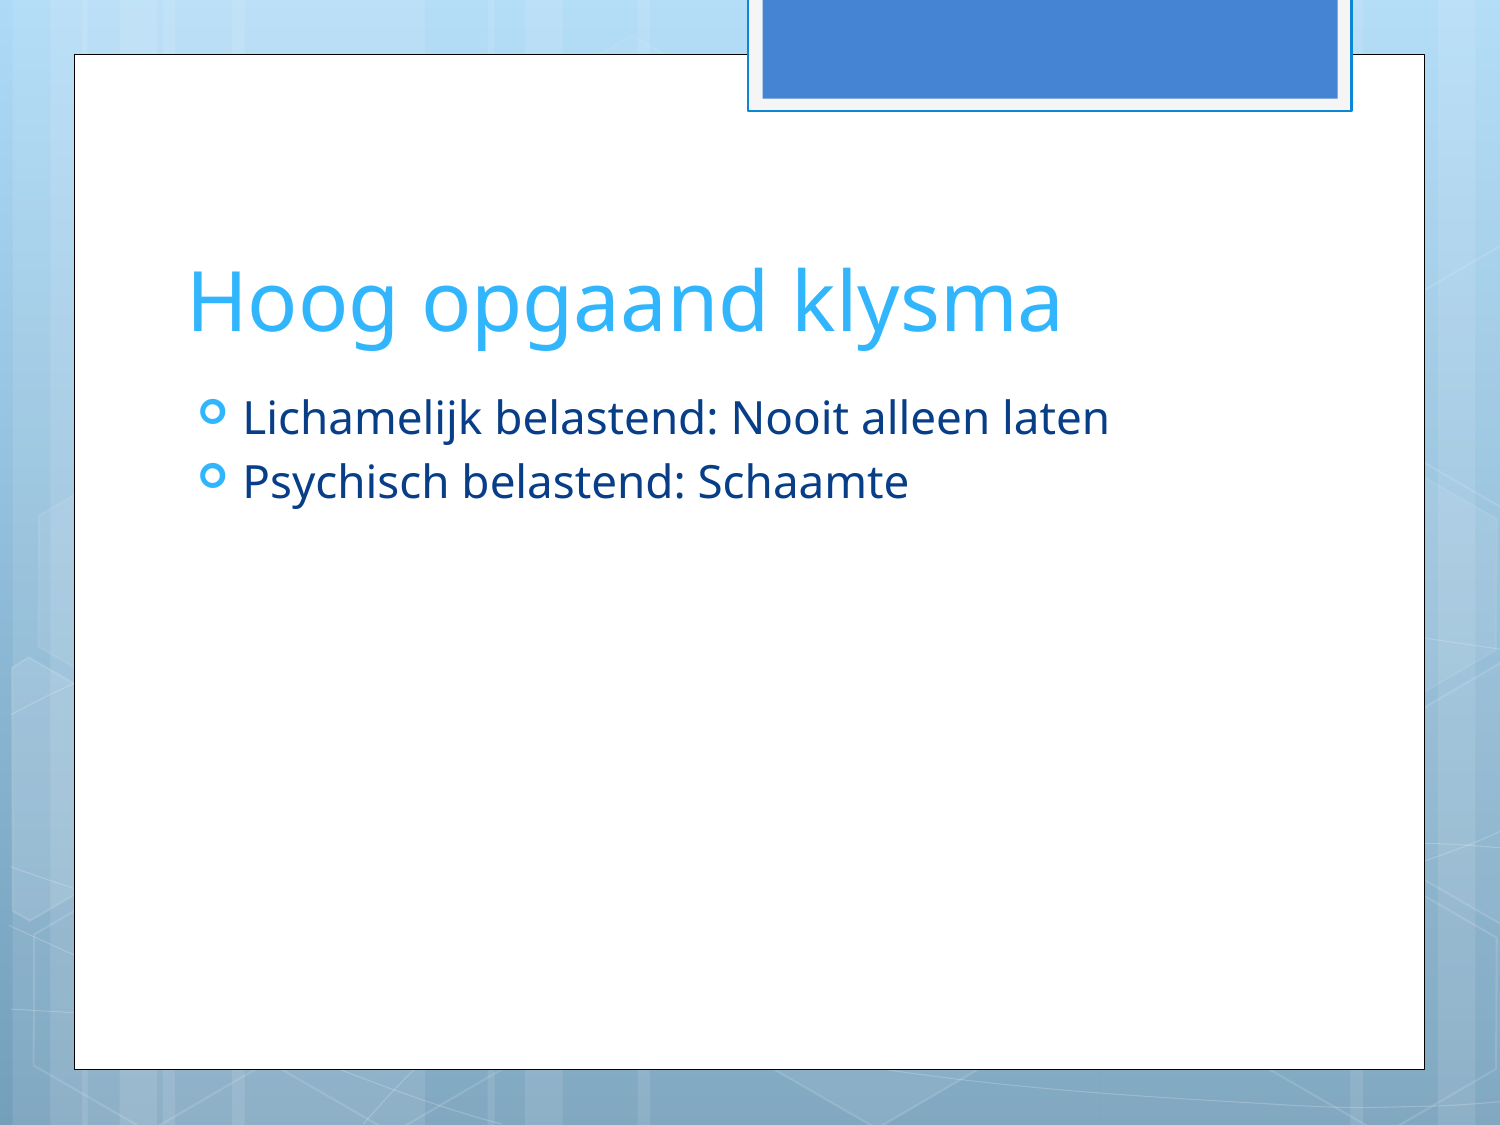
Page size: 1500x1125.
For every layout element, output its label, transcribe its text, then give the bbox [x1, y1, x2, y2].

title Hoog opgaand klysma [171, 168, 1324, 357]
list Lichamelijk belastend: Nooit alleen laten Psychisch belastend: Schaamte [171, 381, 1283, 957]
